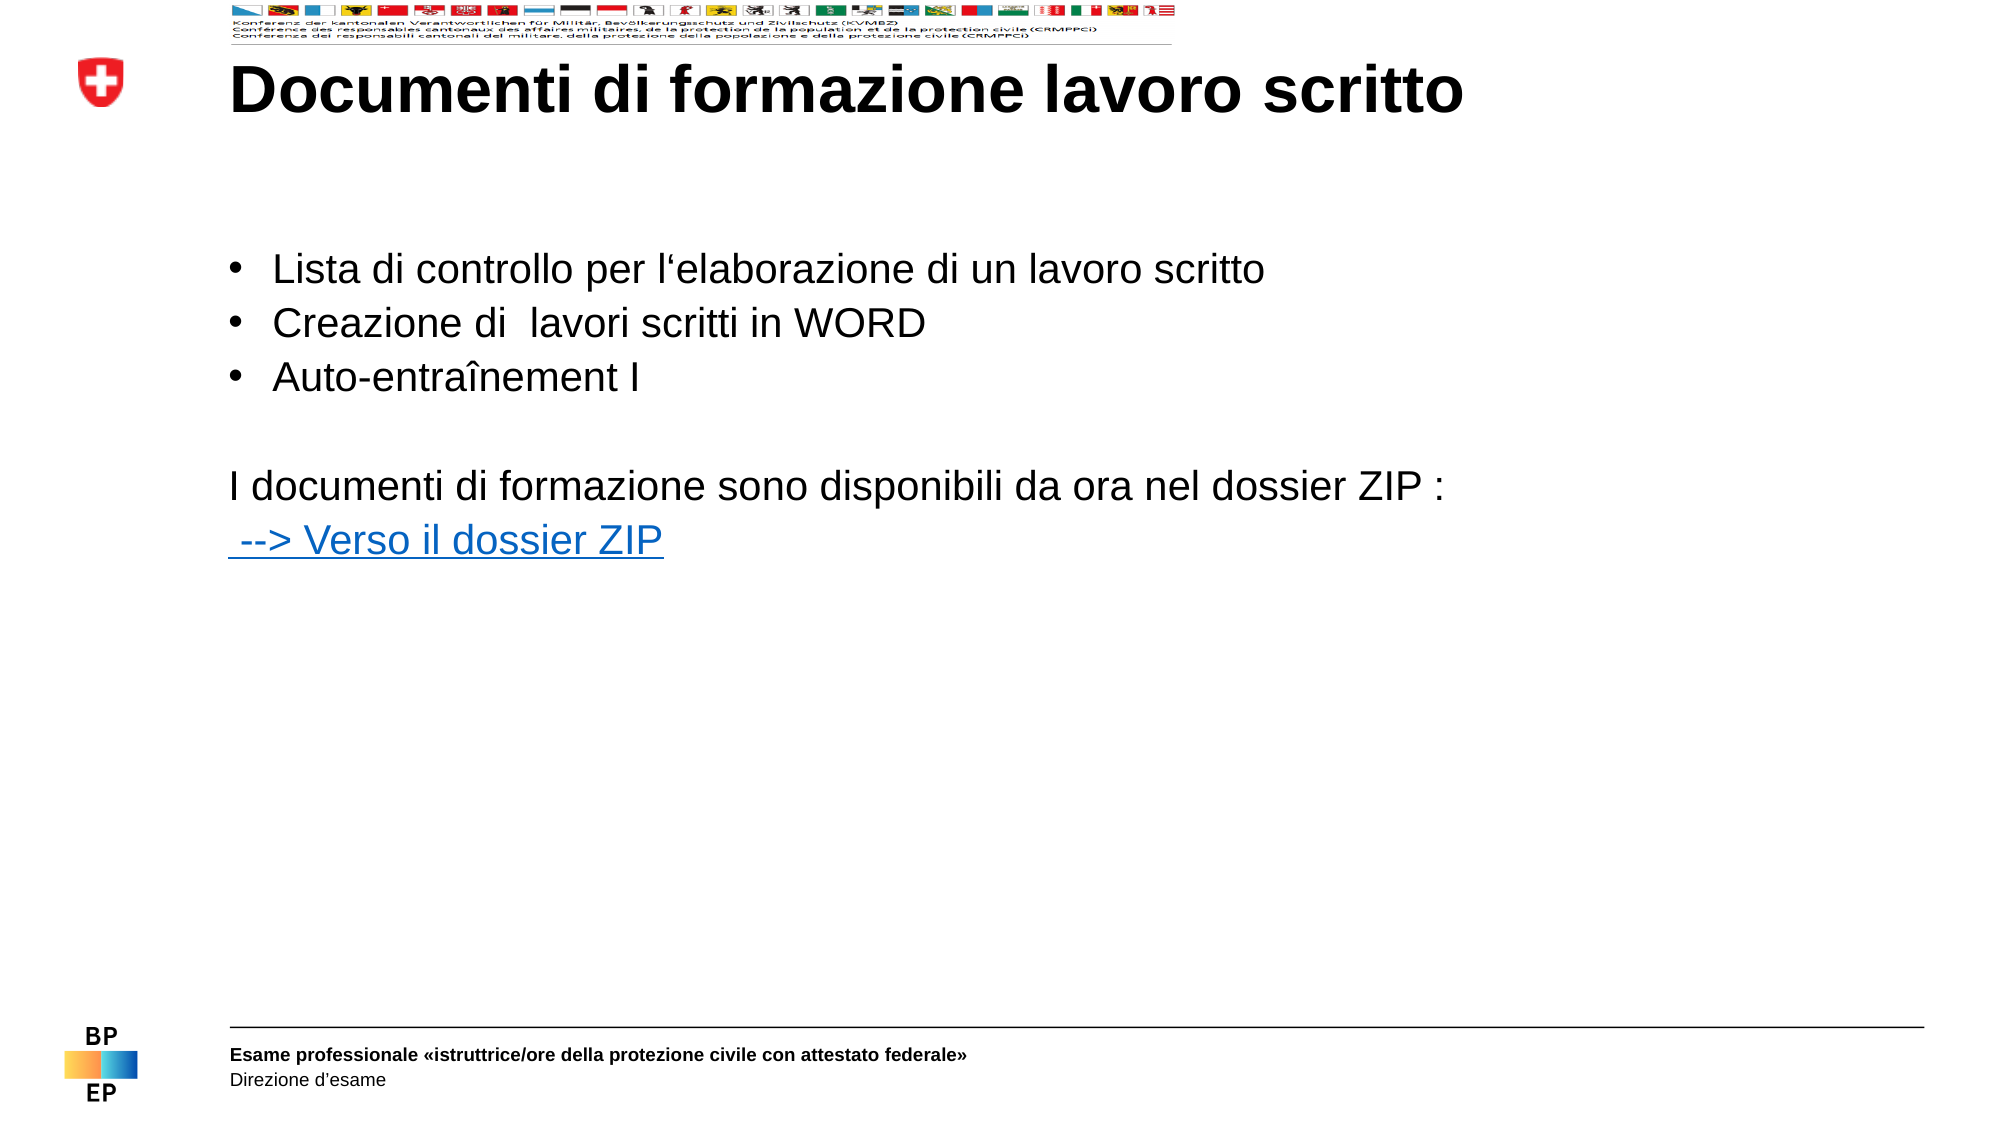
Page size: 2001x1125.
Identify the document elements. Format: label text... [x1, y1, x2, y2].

list Lista di controllo per l‘elaborazione di un lavoro scritto Creazione di lavori scritti in WORD Auto-entraînement I I documenti di formazione sono disponibili da ora nel dossier ZIP : --> Verso il dossier ZIP [228, 237, 1922, 981]
title Documenti di formazione lavoro scritto [229, 50, 1922, 199]
picture [61, 1021, 140, 1106]
footer Esame professionale «istruttrice/ore della protezione civile con attestato federale» Direzione d’esame [229, 1040, 1177, 1088]
picture [229, 4, 1175, 46]
